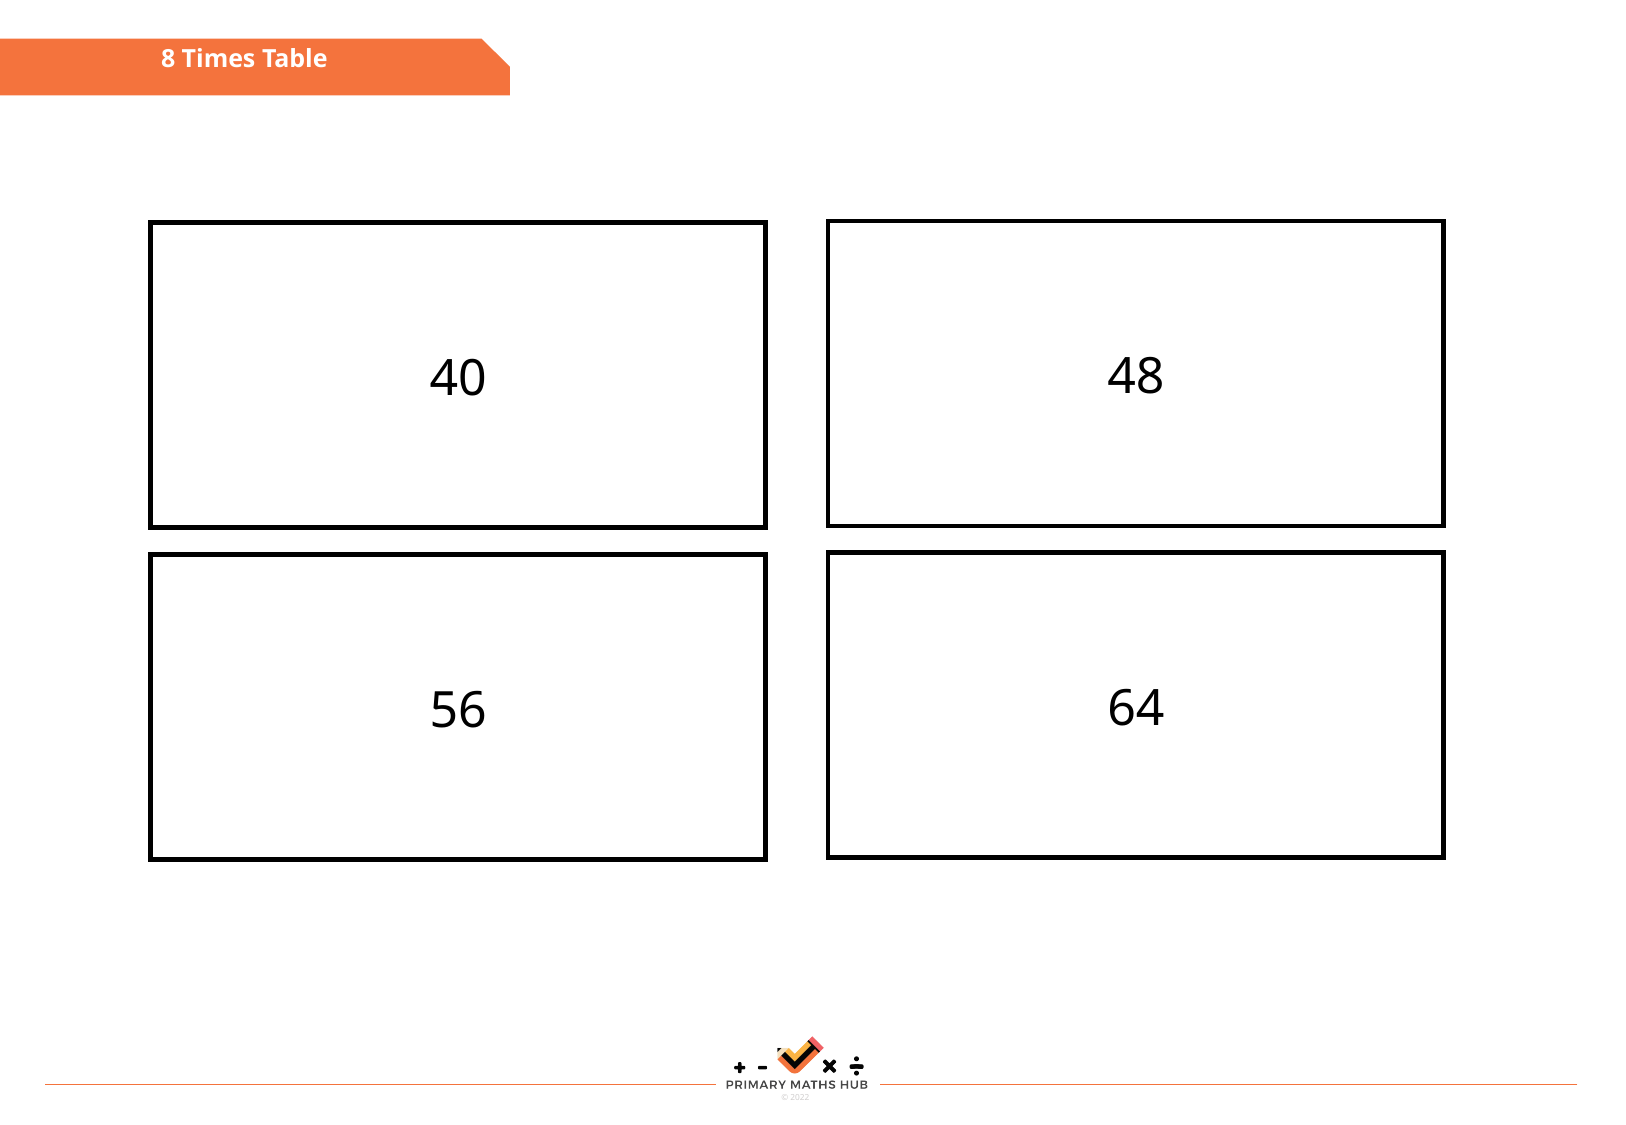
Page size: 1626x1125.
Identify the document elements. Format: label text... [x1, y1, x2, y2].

text_box 8 Times Table [0, 37, 511, 97]
text_box 56 [149, 553, 767, 860]
text_box 64 [827, 552, 1445, 859]
text_box © 2022 [720, 1084, 870, 1110]
text_box 40 [149, 222, 767, 529]
text_box 48 [827, 220, 1445, 527]
picture [722, 1034, 872, 1094]
